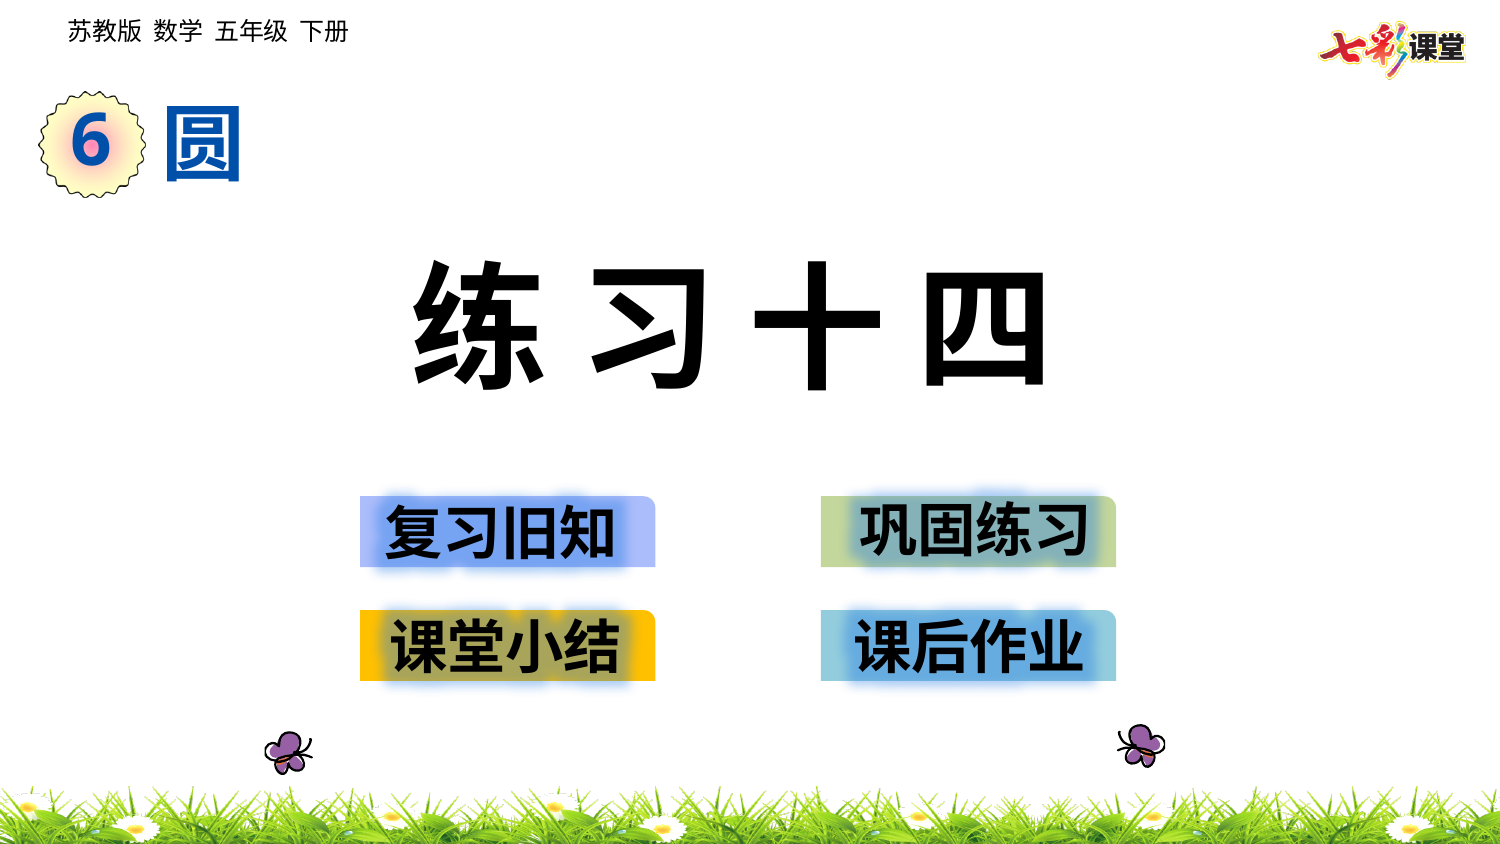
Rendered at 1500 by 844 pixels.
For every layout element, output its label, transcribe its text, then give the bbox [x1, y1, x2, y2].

text_box 巩固练习 [840, 481, 1112, 575]
picture [264, 730, 318, 779]
text_box 练 习 十 四 [399, 235, 1066, 412]
text_box 圆 [150, 85, 257, 197]
picture [1111, 723, 1166, 772]
text_box 课后作业 [833, 598, 1106, 693]
picture [0, 786, 1500, 844]
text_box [0, 0, 573, 70]
text_box 复习旧知 [365, 484, 638, 579]
text_box [818, 494, 822, 570]
text_box 课堂小结 [370, 598, 642, 693]
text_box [37, 84, 146, 198]
picture [1316, 20, 1468, 80]
